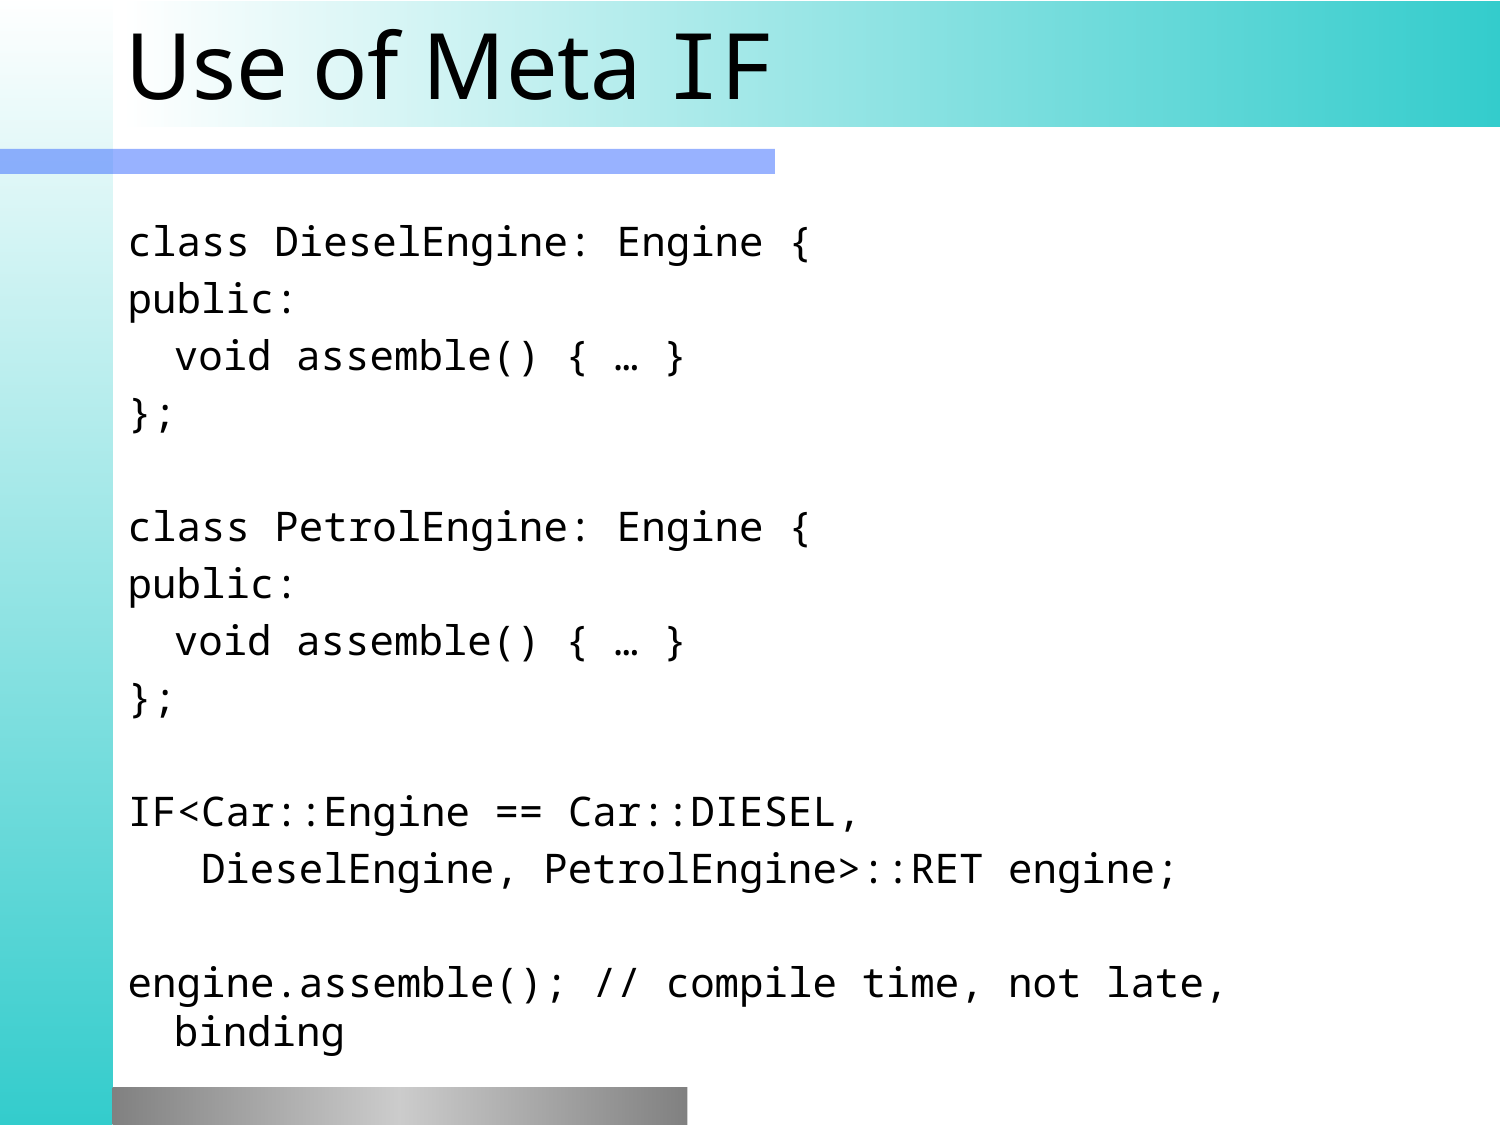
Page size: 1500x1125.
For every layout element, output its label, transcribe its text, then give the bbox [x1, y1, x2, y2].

title Use of Meta IF [110, 0, 1500, 126]
list class DieselEngine: Engine { public: void assemble() { … } }; class PetrolEngine: Engine { public: void assemble() { … } }; IF<Car::Engine == Car::DIESEL, DieselEngine, PetrolEngine>::RET engine; engine.assemble(); // compile time, not late, binding [112, 207, 1388, 1073]
